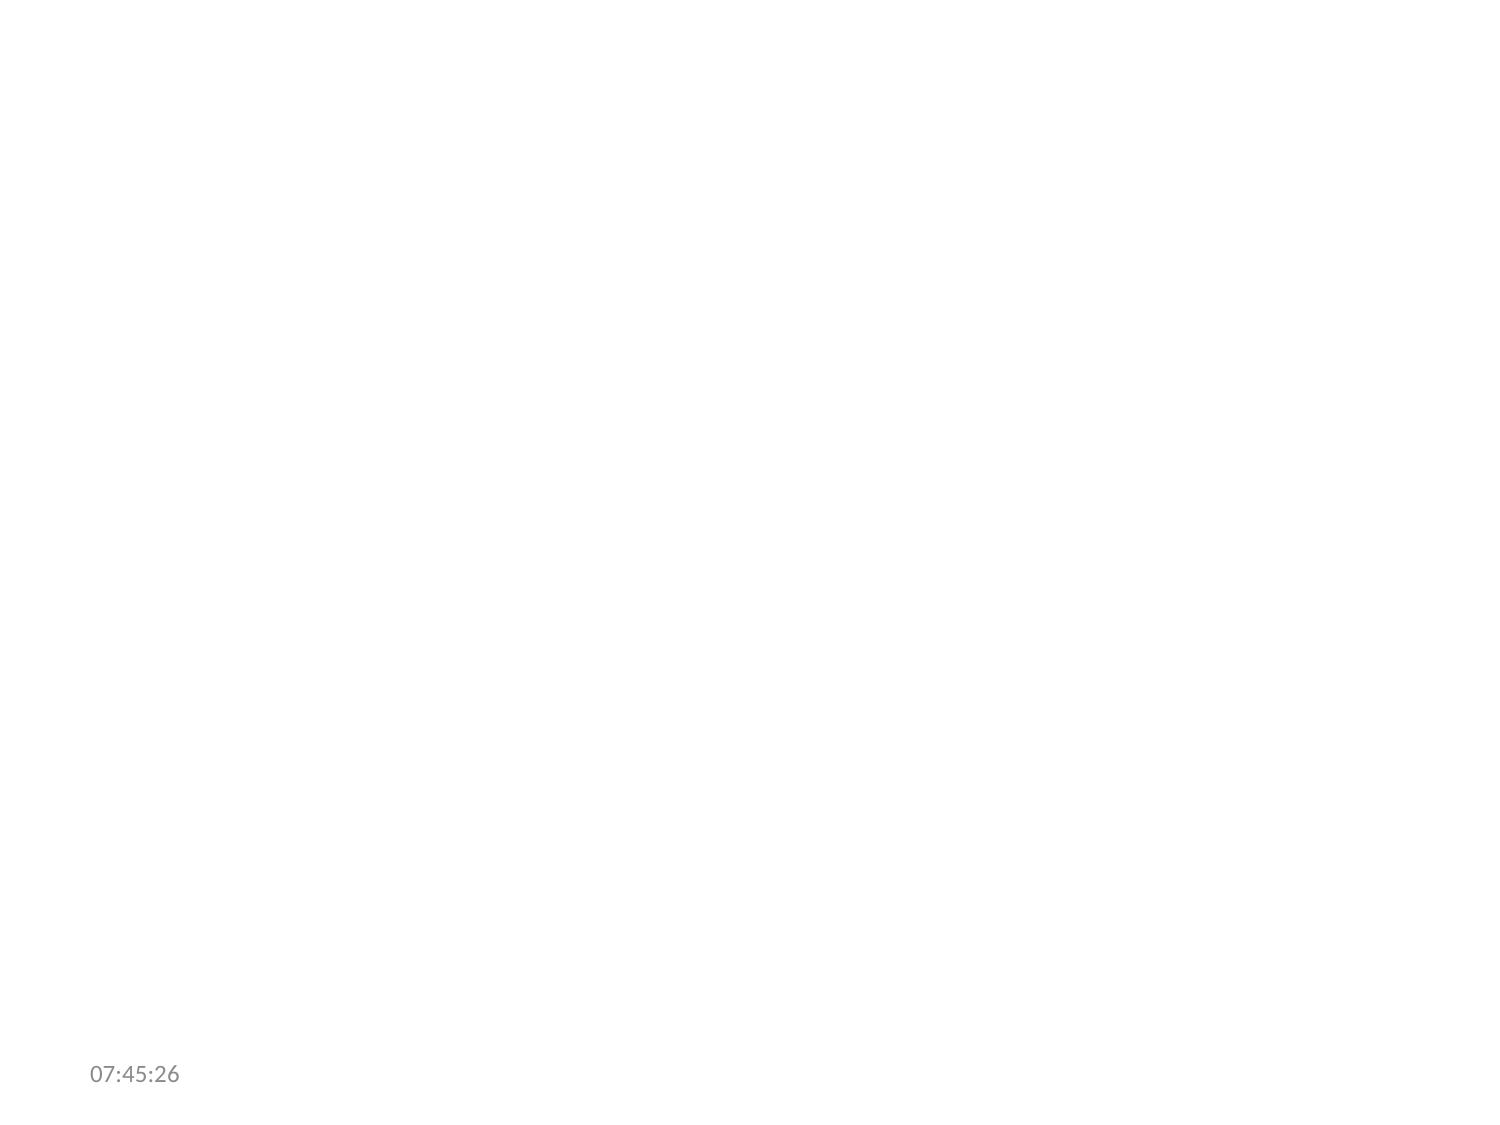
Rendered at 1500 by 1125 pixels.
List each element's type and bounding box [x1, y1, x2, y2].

slide_number [75, 1042, 425, 1103]
